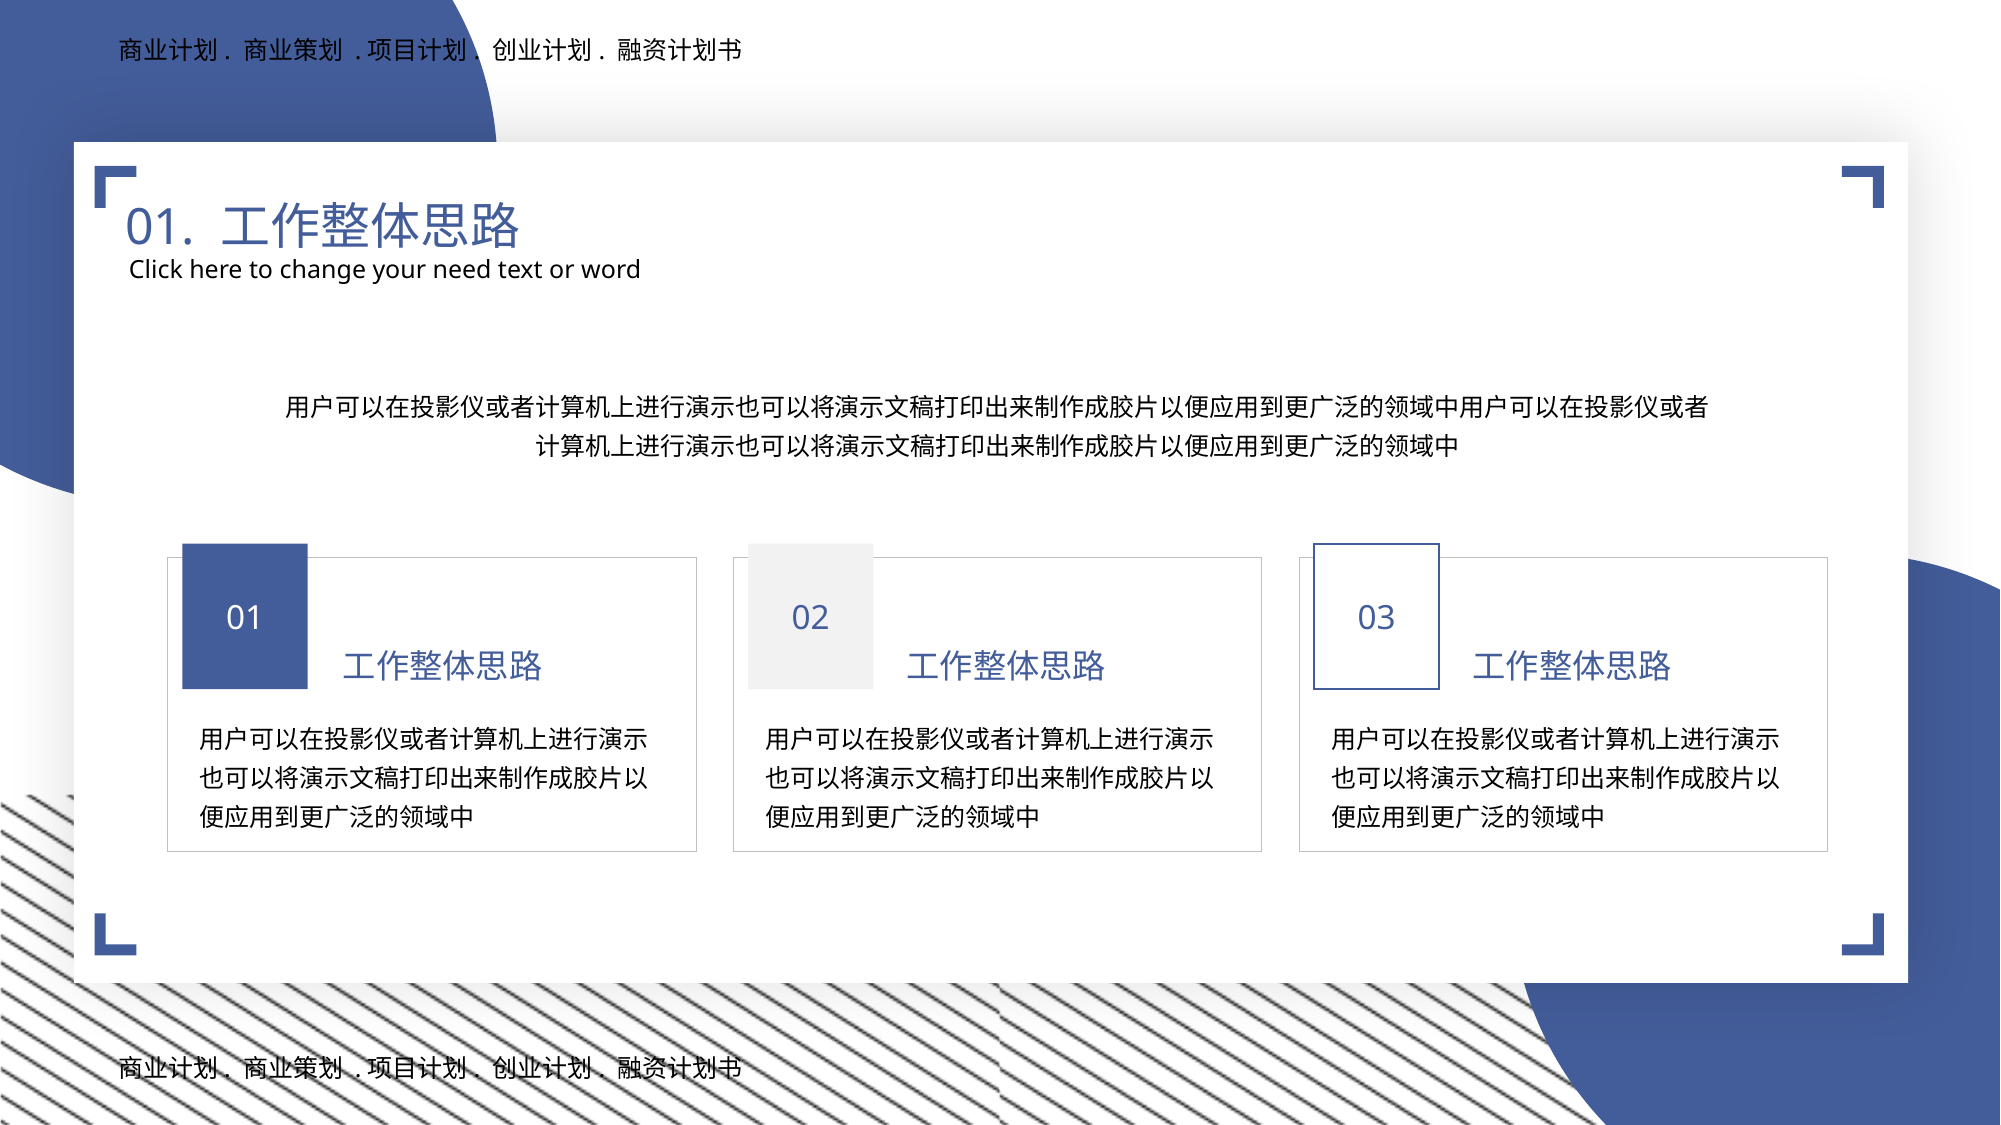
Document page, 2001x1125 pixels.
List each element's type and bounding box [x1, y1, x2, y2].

text_box [114, 187, 733, 292]
text_box [733, 543, 1262, 852]
text_box [73, 141, 1909, 983]
text_box [0, 0, 2000, 1125]
text_box [1299, 543, 1828, 852]
text_box [91, 27, 1909, 141]
text_box [91, 983, 1909, 1091]
text_box [167, 543, 697, 852]
